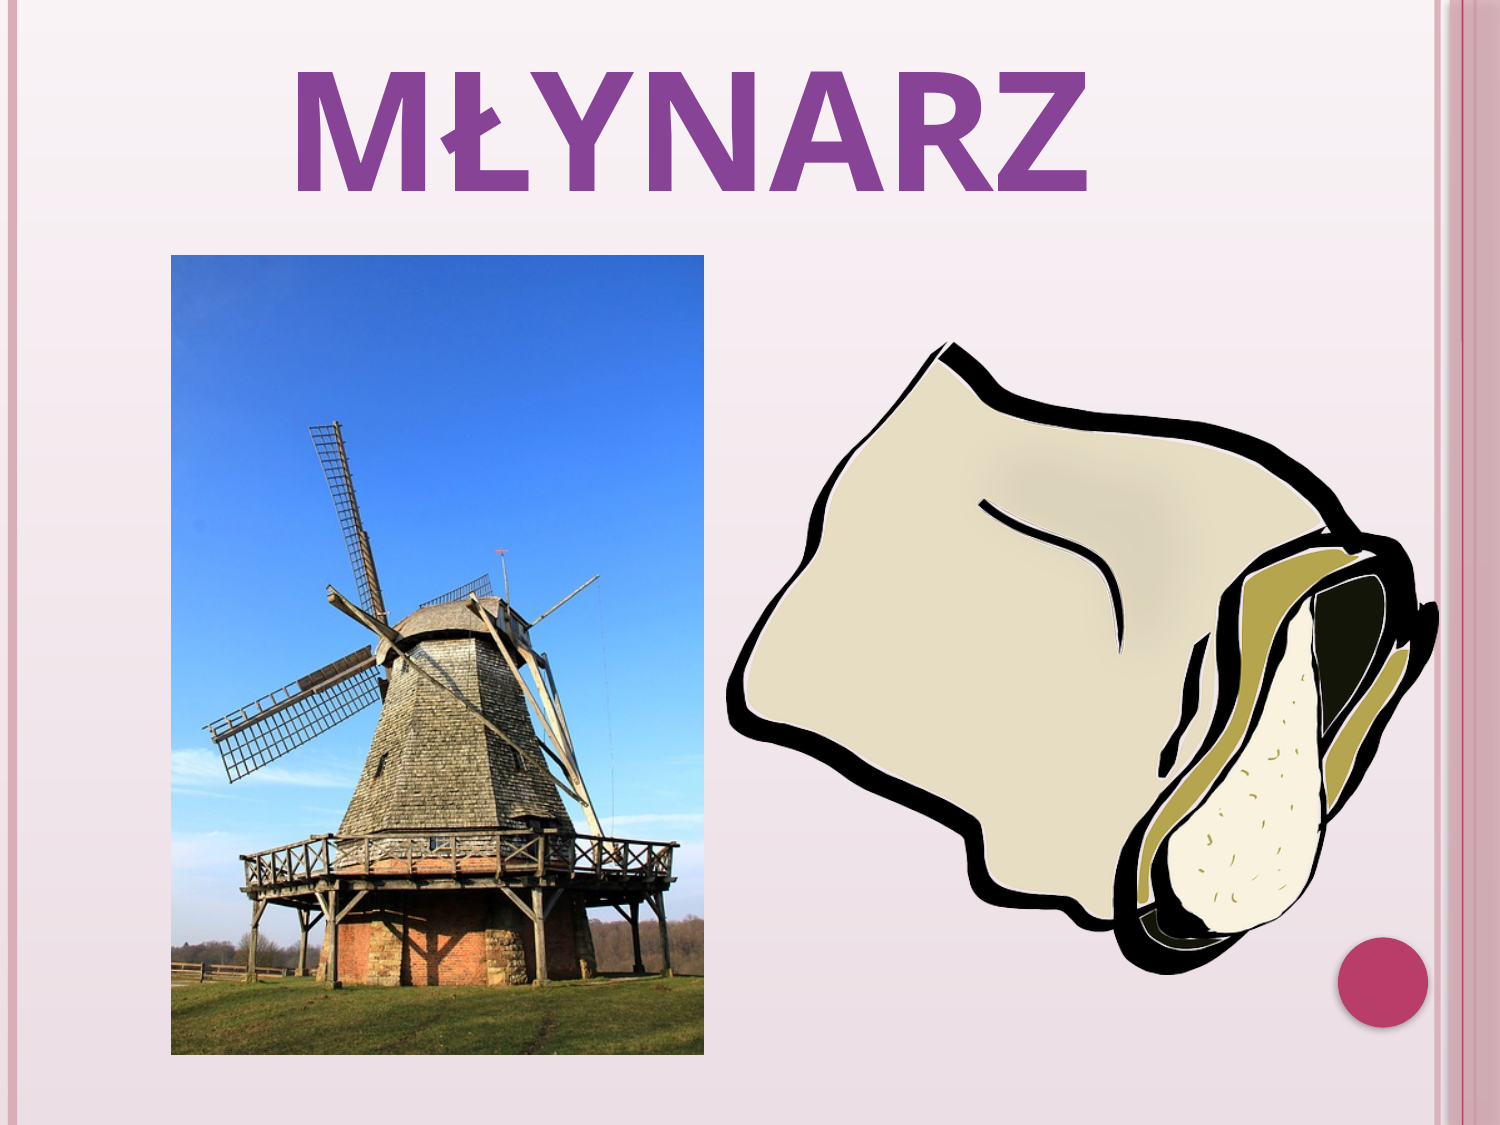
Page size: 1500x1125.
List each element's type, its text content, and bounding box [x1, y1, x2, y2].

picture [725, 340, 1440, 976]
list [170, 254, 704, 1056]
title MŁYNARZ [75, 45, 1300, 233]
